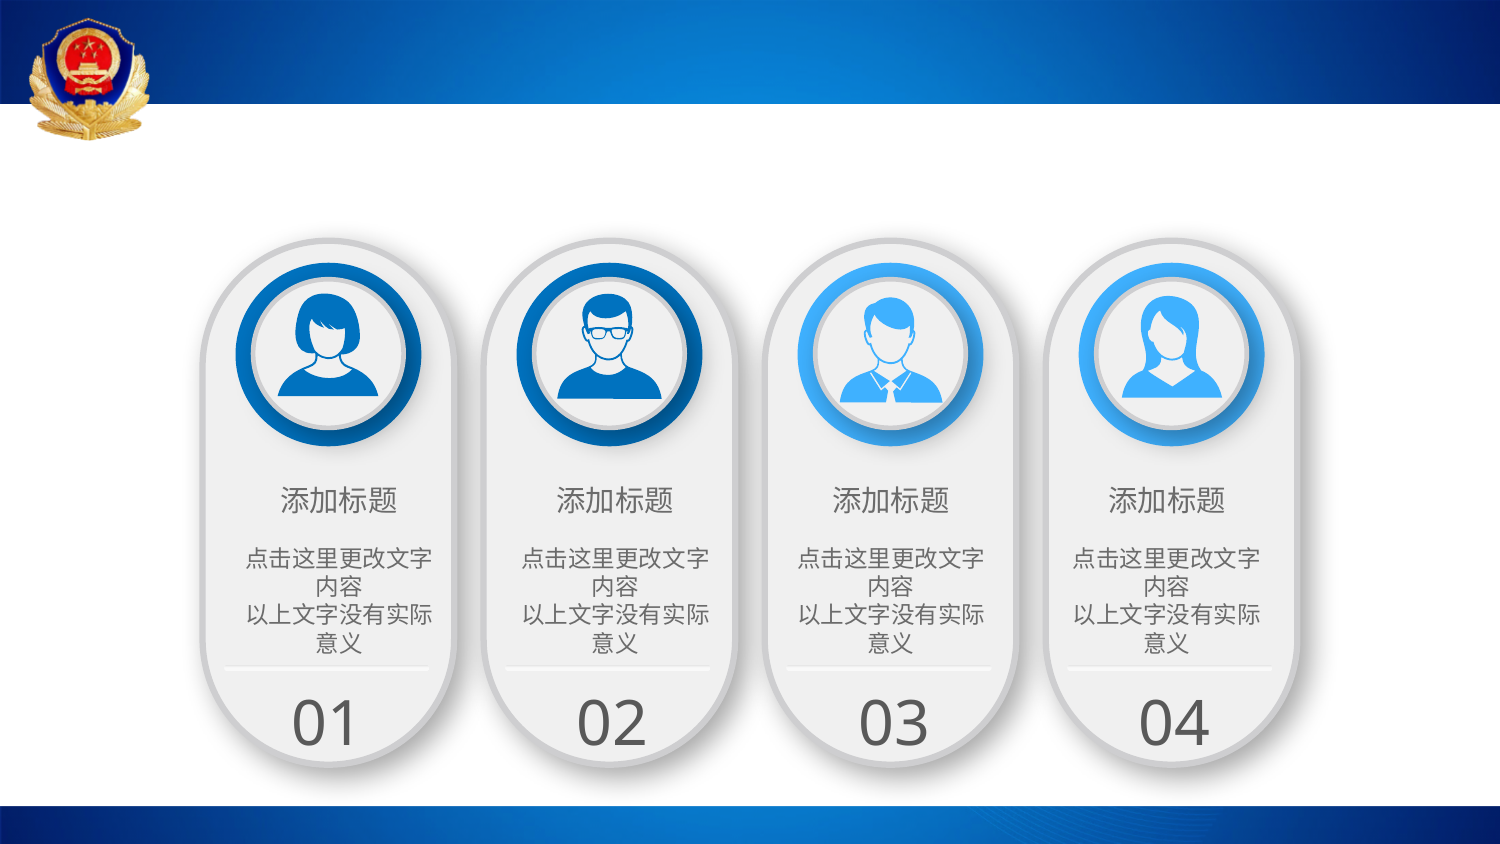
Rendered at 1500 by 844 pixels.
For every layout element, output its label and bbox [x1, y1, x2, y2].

picture [0, 807, 1500, 844]
text_box [202, 240, 455, 765]
text_box [764, 240, 1017, 765]
text_box [483, 240, 736, 765]
text_box [1045, 240, 1298, 765]
picture [0, 0, 1500, 141]
